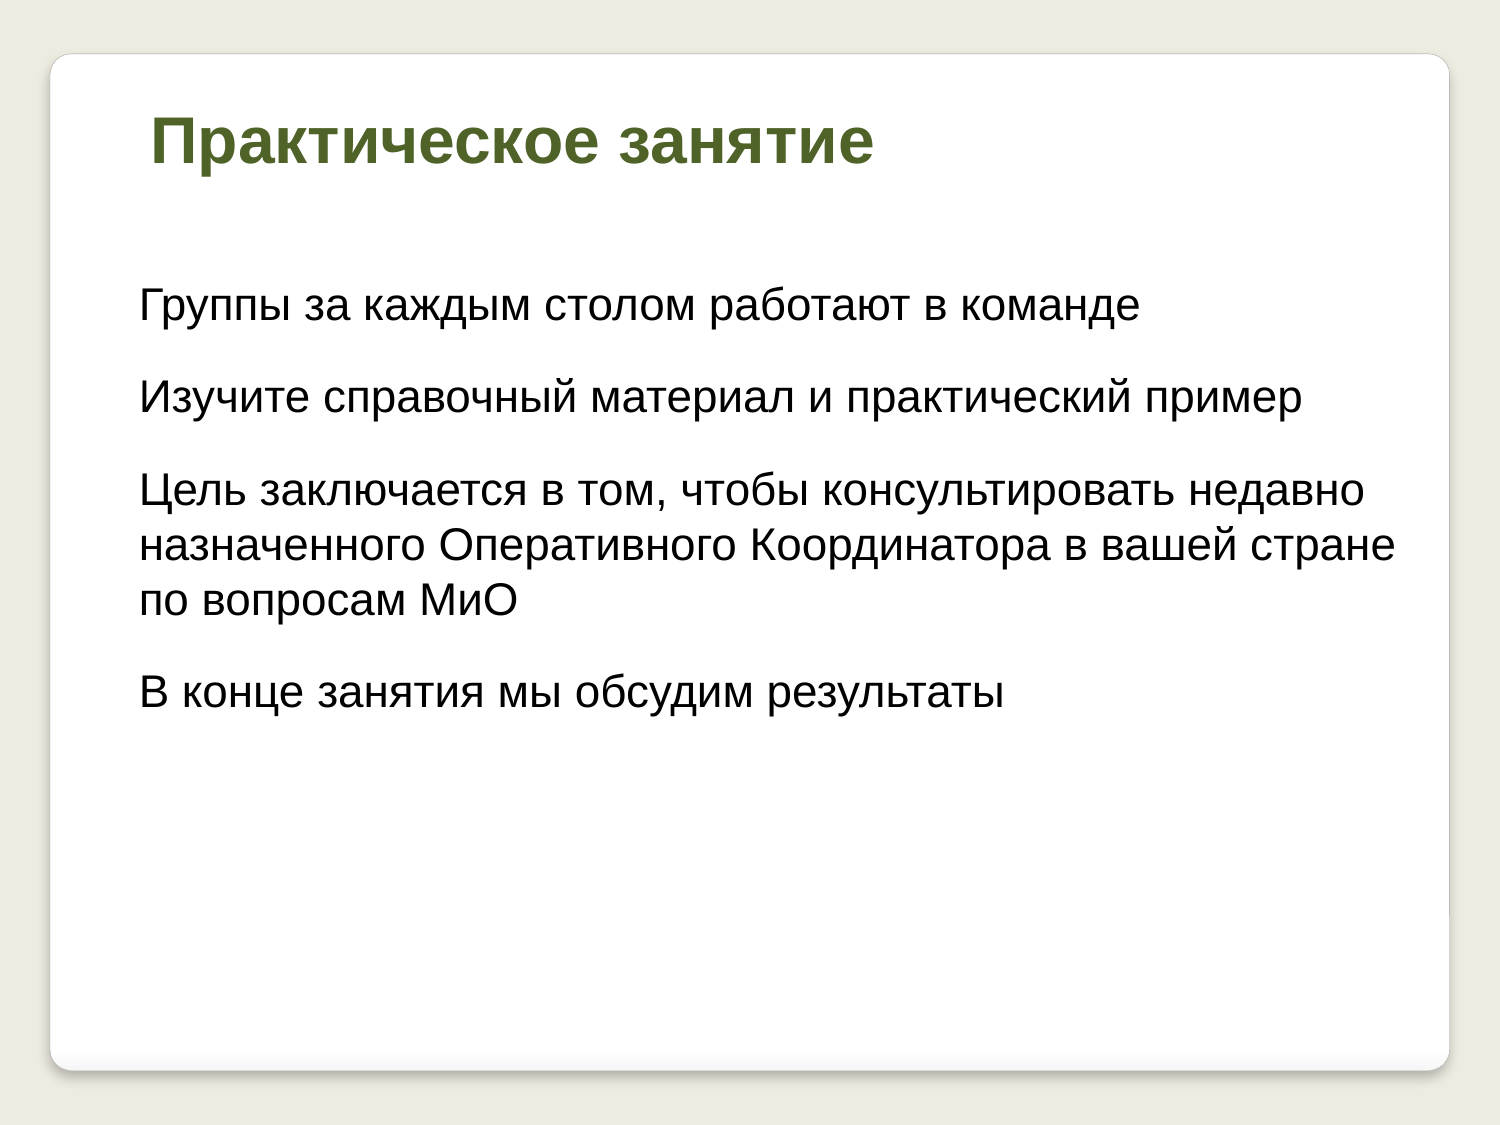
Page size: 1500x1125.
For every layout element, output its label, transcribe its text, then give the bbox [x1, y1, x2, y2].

title Практическое занятие [135, 90, 1443, 185]
list Группы за каждым столом работают в команде Изучите справочный материал и практический пример Цель заключается в том, чтобы консультировать недавно назначенного Оперативного Координатора в вашей стране по вопросам МиО В конце занятия мы обсудим результаты [123, 267, 1424, 976]
